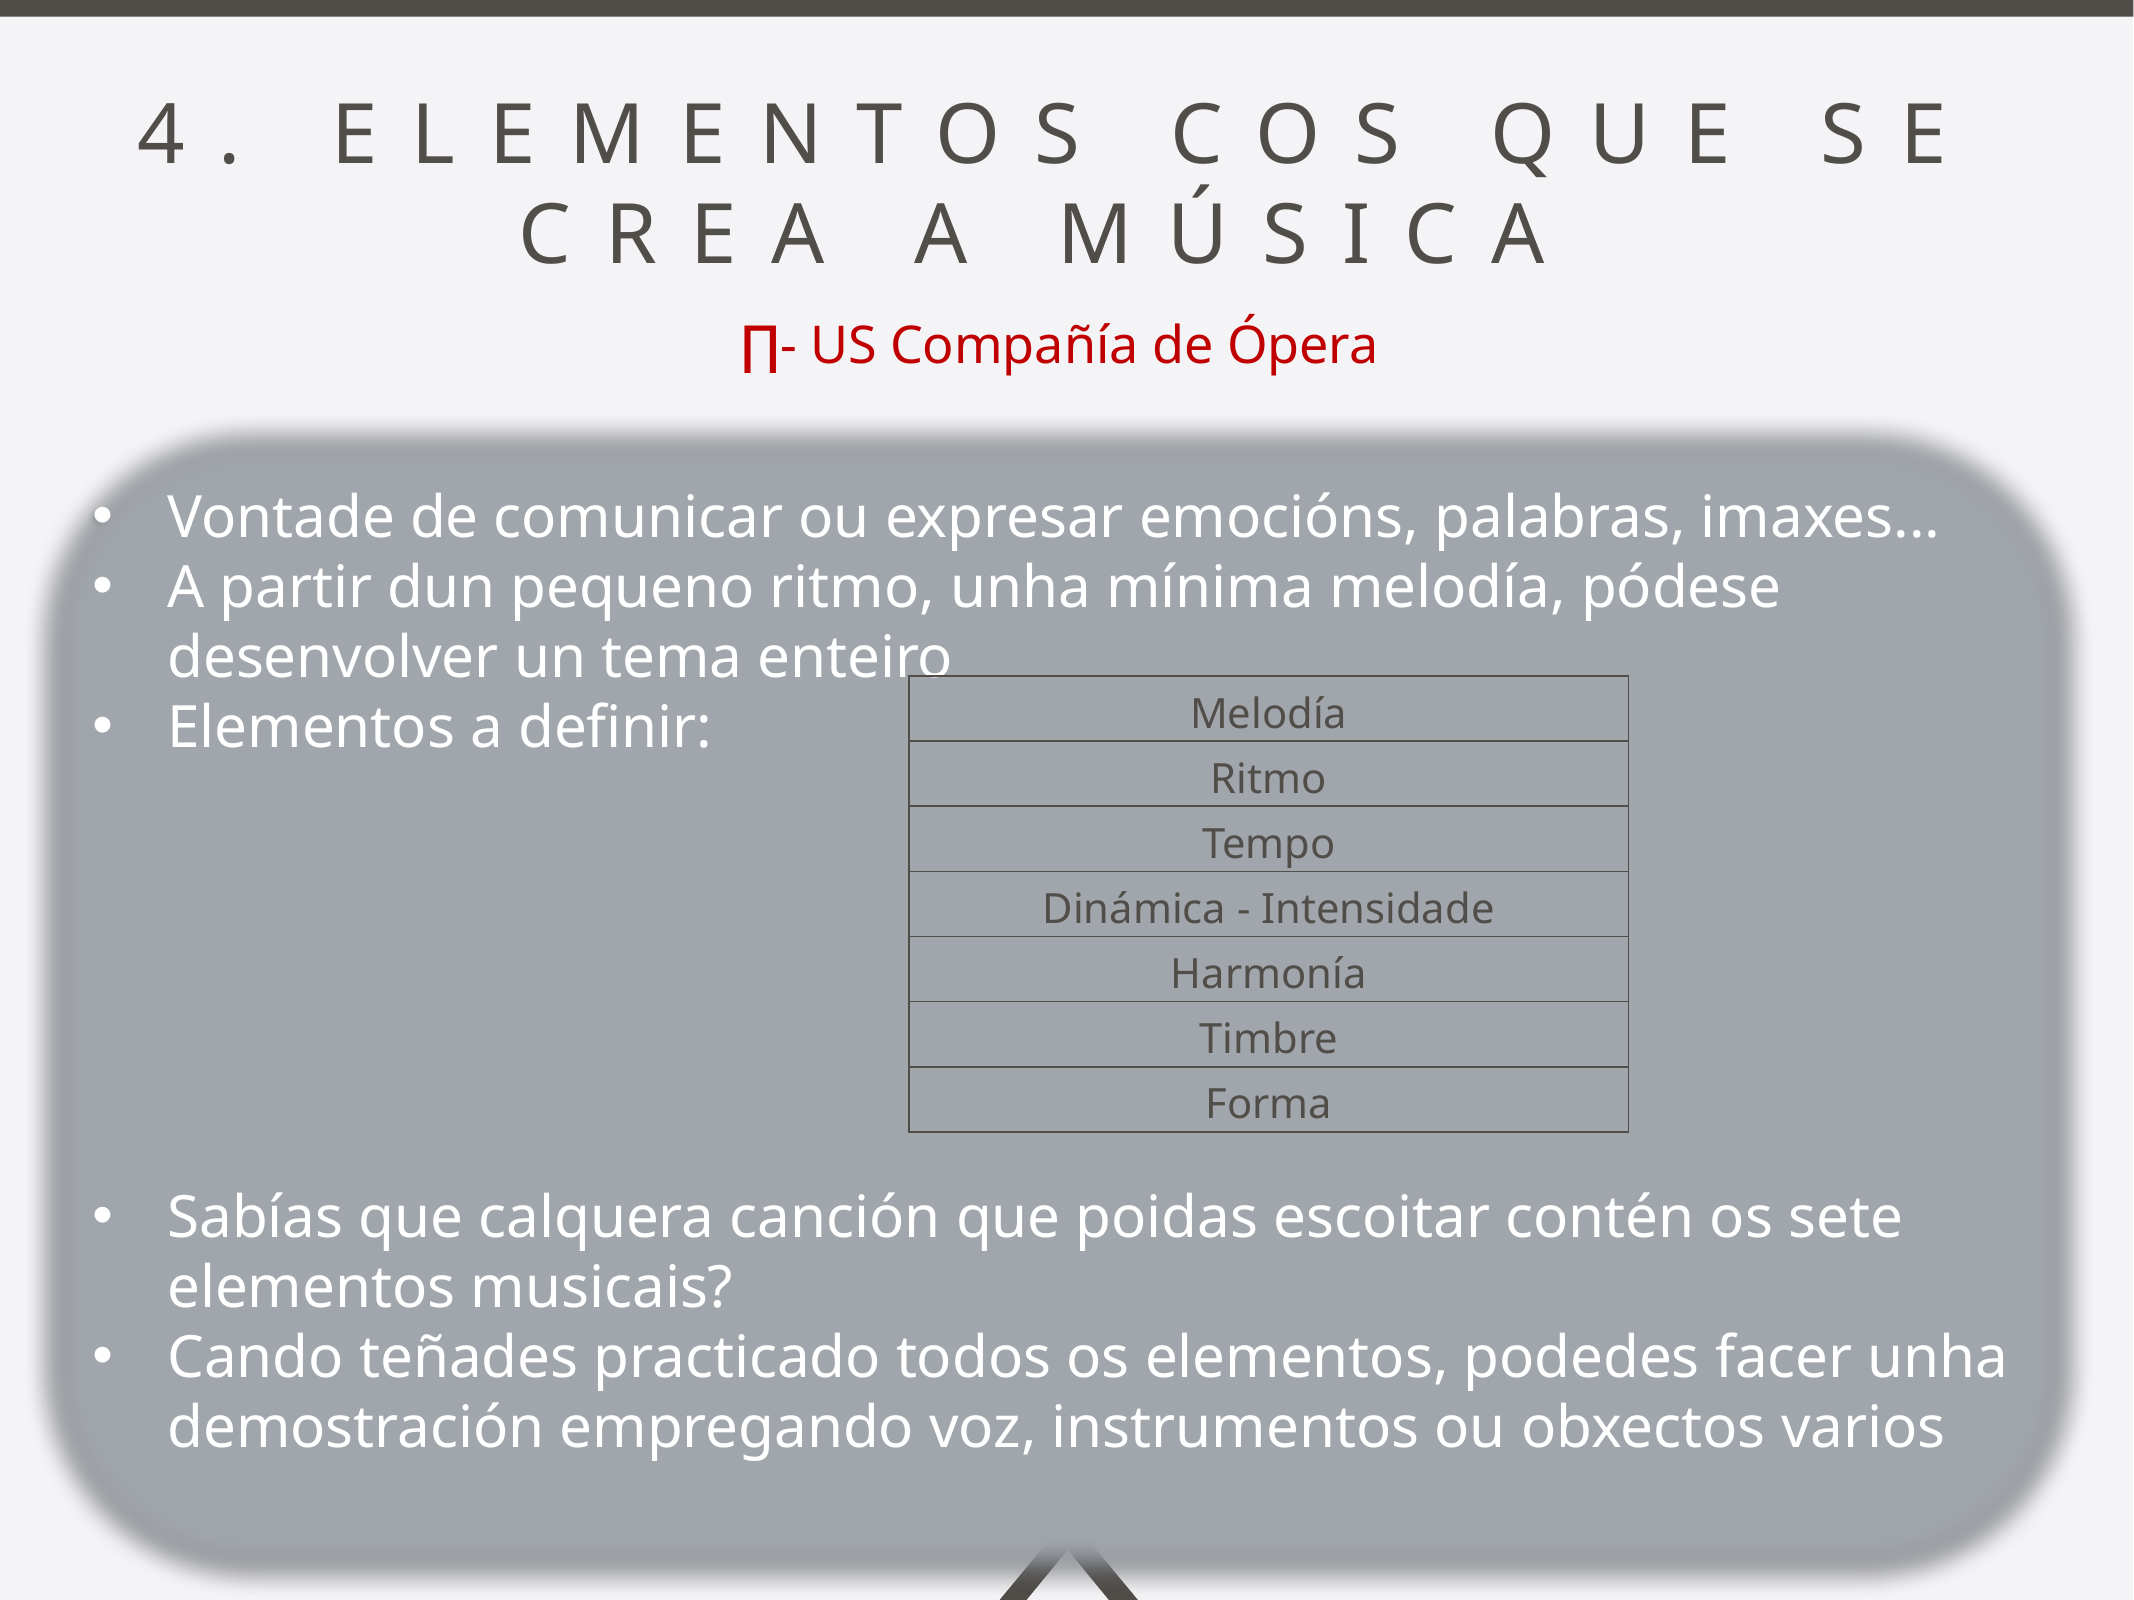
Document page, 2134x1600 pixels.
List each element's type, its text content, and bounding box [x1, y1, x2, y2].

text_box Vontade de comunicar ou expresar emocións, palabras, imaxes... A partir dun pequeno ritmo, unha mínima melodía, pódese desenvolver un tema enteiro Elementos a definir: Sabías que calquera canción que poidas escoitar contén os sete elementos musicais? Cando teñades practicado todos os elementos, podedes facer unha demostración empregando voz, instrumentos ou obxectos varios [76, 463, 2045, 1547]
table_cell Timbre [910, 1002, 1628, 1066]
table_cell Dinámica - Intensidade [910, 872, 1628, 936]
table_cell Ritmo [910, 742, 1628, 805]
table_header Melodía [910, 677, 1628, 740]
text_box 4. elementos cos que se crea a música [78, 72, 2041, 276]
table_cell Harmonía [910, 937, 1628, 1001]
text_box ∏- US Compañía de Ópera [420, 303, 1700, 371]
table_cell Forma [910, 1068, 1628, 1131]
table_cell Tempo [910, 807, 1628, 871]
